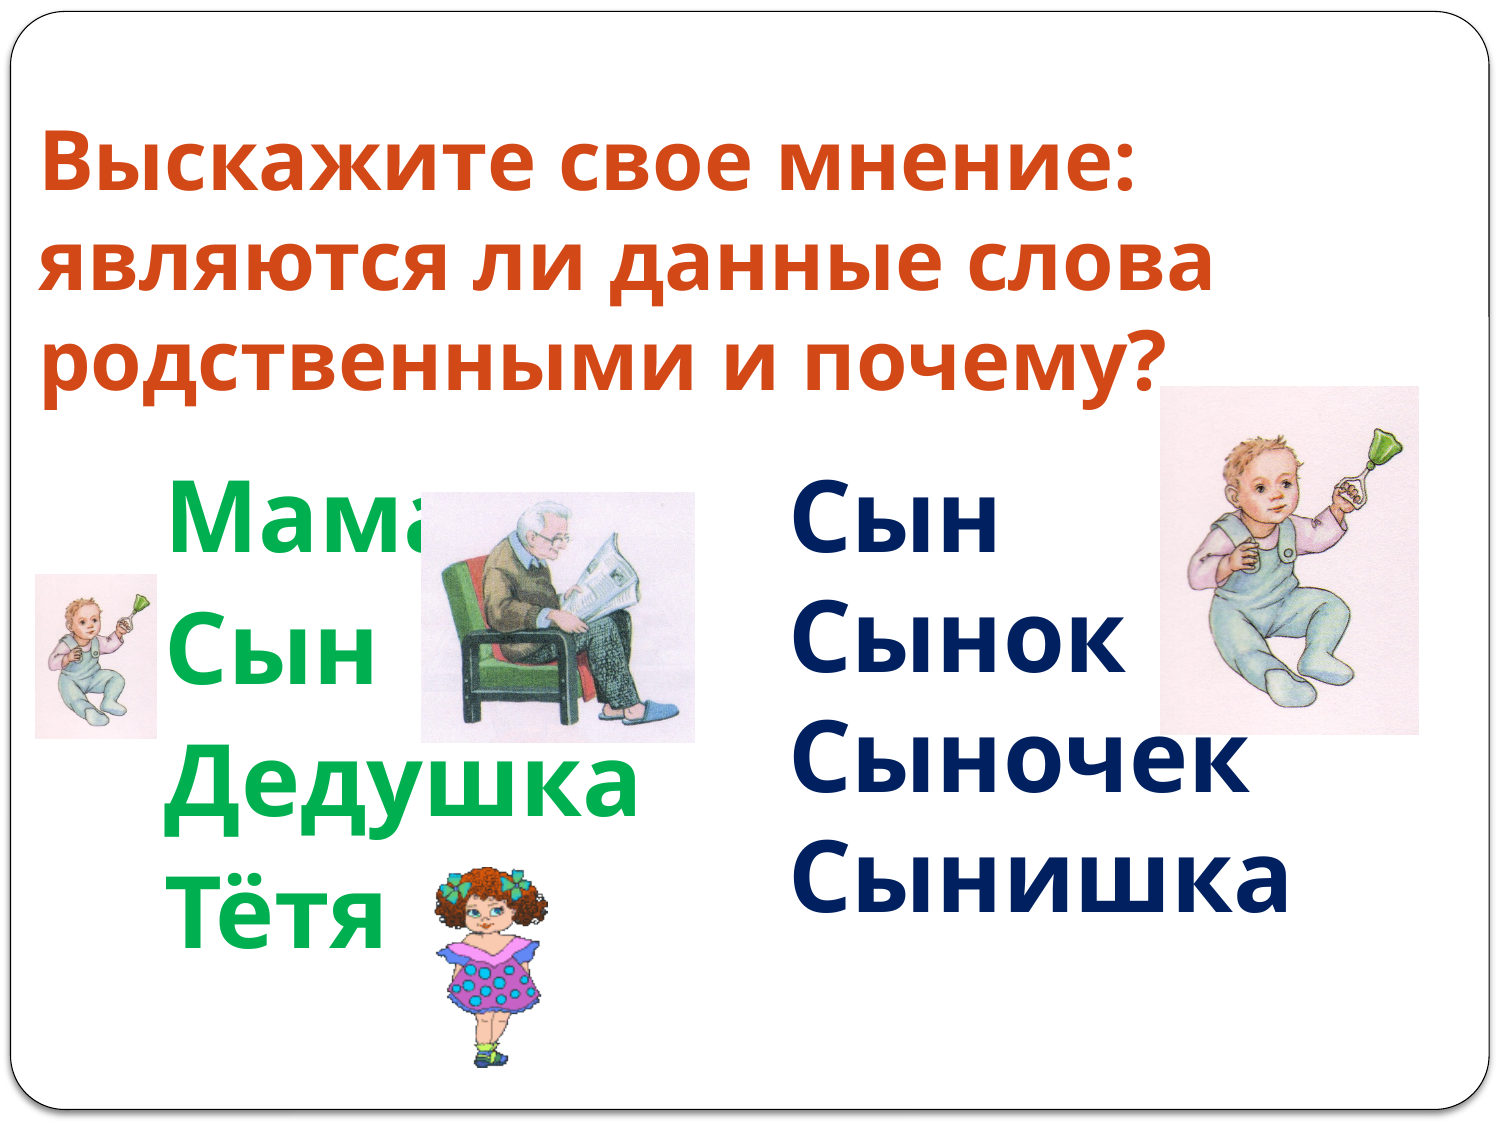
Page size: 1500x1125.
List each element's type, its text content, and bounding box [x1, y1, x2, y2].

picture [421, 491, 695, 744]
title Выскажите свое мнение: являются ли данные слова родственными и почему? [23, 45, 1500, 422]
picture [34, 573, 157, 739]
text_box Сын Сынок Сыночек Сынишка [773, 445, 1336, 940]
list Мама Сын Дедушка Тётя [150, 445, 739, 997]
picture [1159, 386, 1419, 735]
picture [433, 866, 548, 1068]
